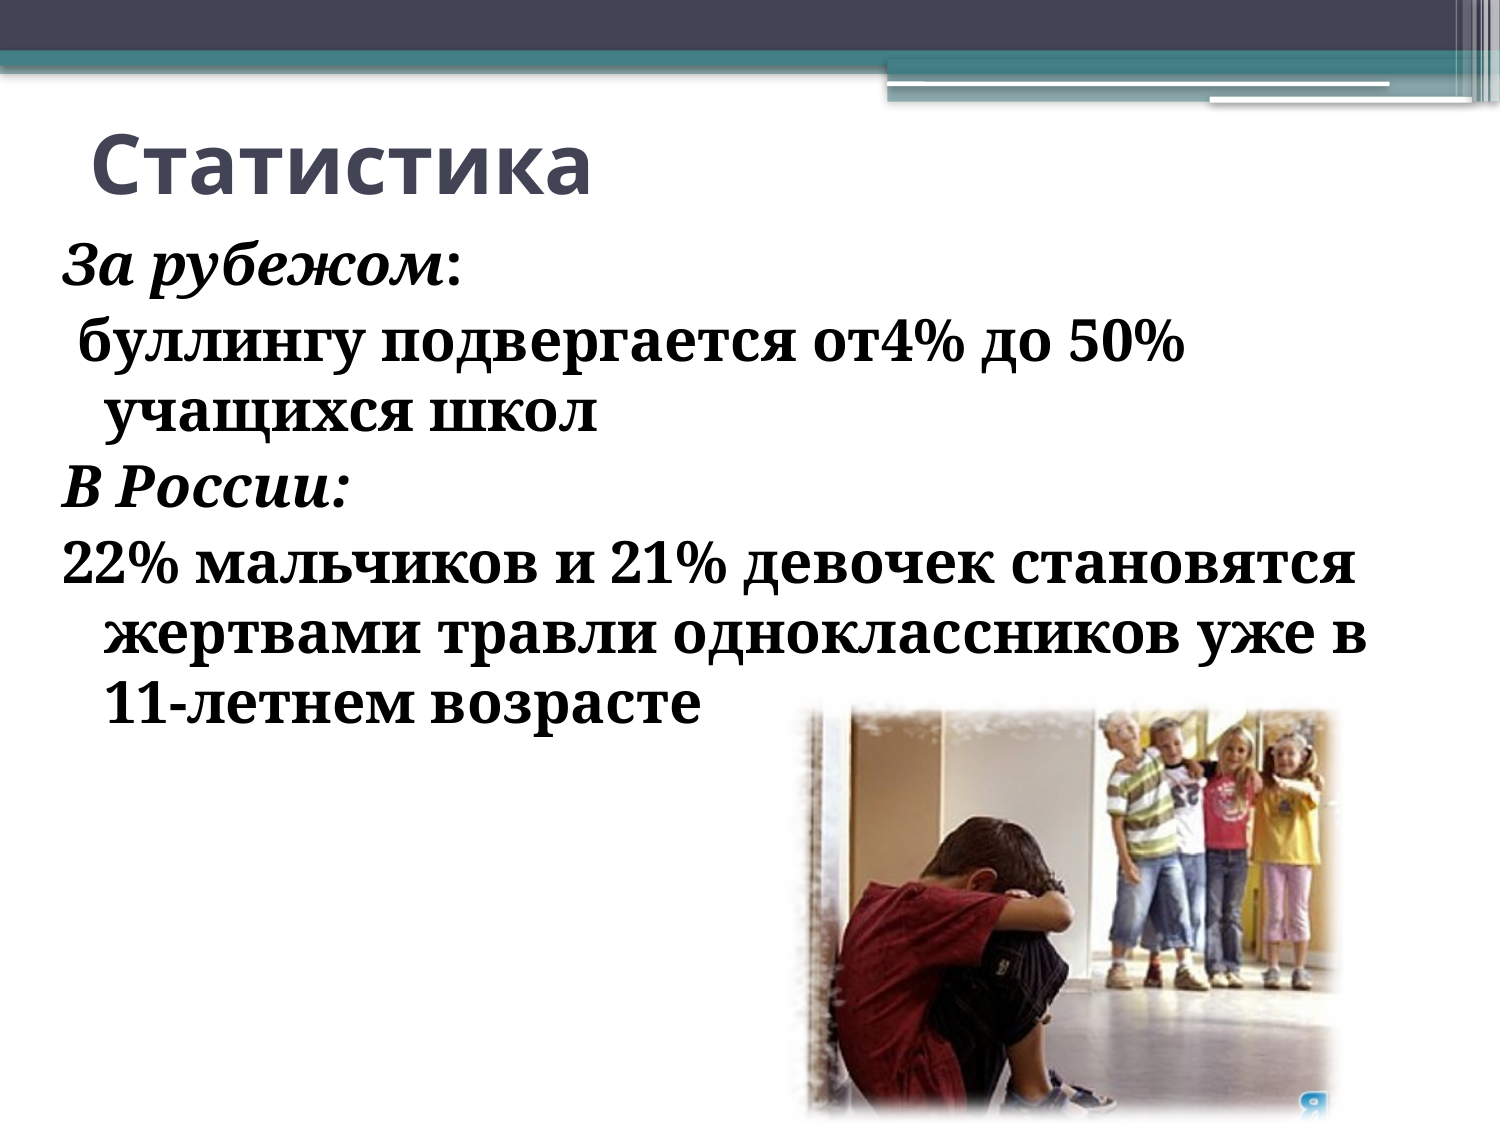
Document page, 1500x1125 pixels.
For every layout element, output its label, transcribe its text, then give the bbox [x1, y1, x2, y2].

list За рубежом: буллингу подвергается от4% до 50% учащихся школ В России: 22% мальчиков и 21% девочек становятся жертвами травли одноклассников уже в 11-летнем возрасте [29, 219, 1436, 811]
picture [785, 693, 1346, 1125]
title Статистика [75, 90, 1425, 219]
